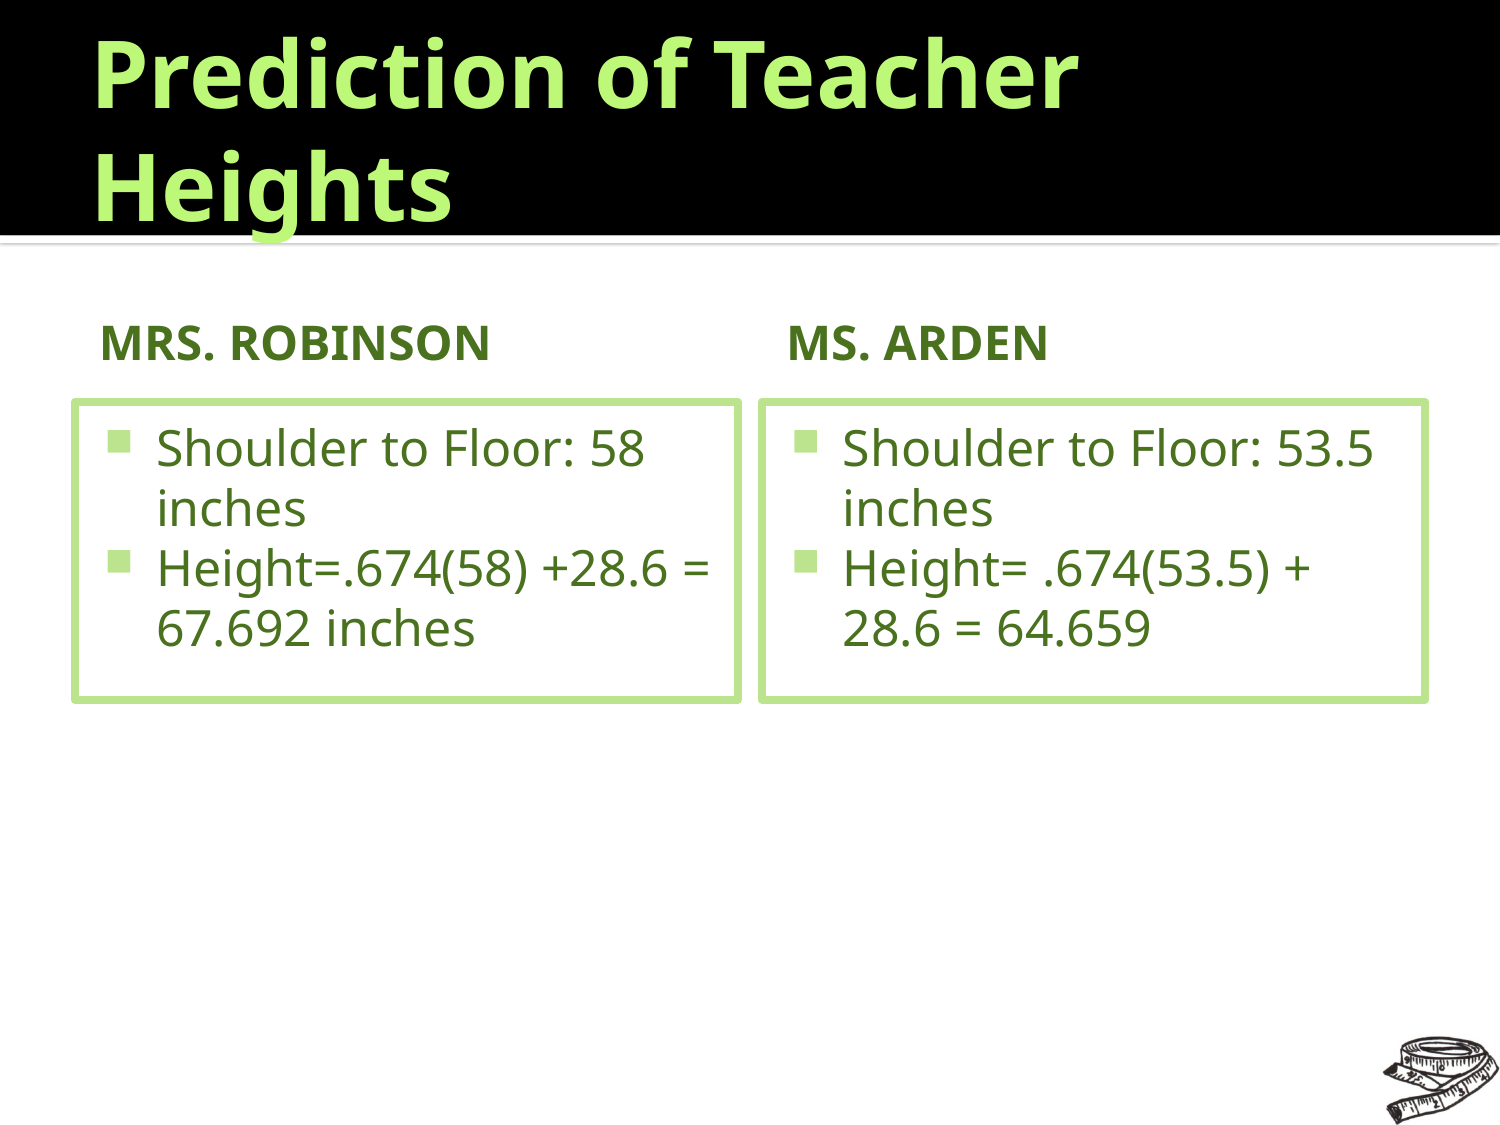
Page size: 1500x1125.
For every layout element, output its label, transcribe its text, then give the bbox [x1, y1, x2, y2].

list Mrs. robinson [75, 278, 738, 396]
list Shoulder to Floor: 53.5 inches Height= .674(53.5) + 28.6 = 64.659 [758, 398, 1429, 704]
picture [1380, 1034, 1500, 1125]
list Shoulder to Floor: 58 inches Height=.674(58) +28.6 = 67.692 inches [71, 398, 742, 704]
list Ms. arden [761, 278, 1425, 396]
title Prediction of Teacher Heights [75, 24, 1425, 231]
